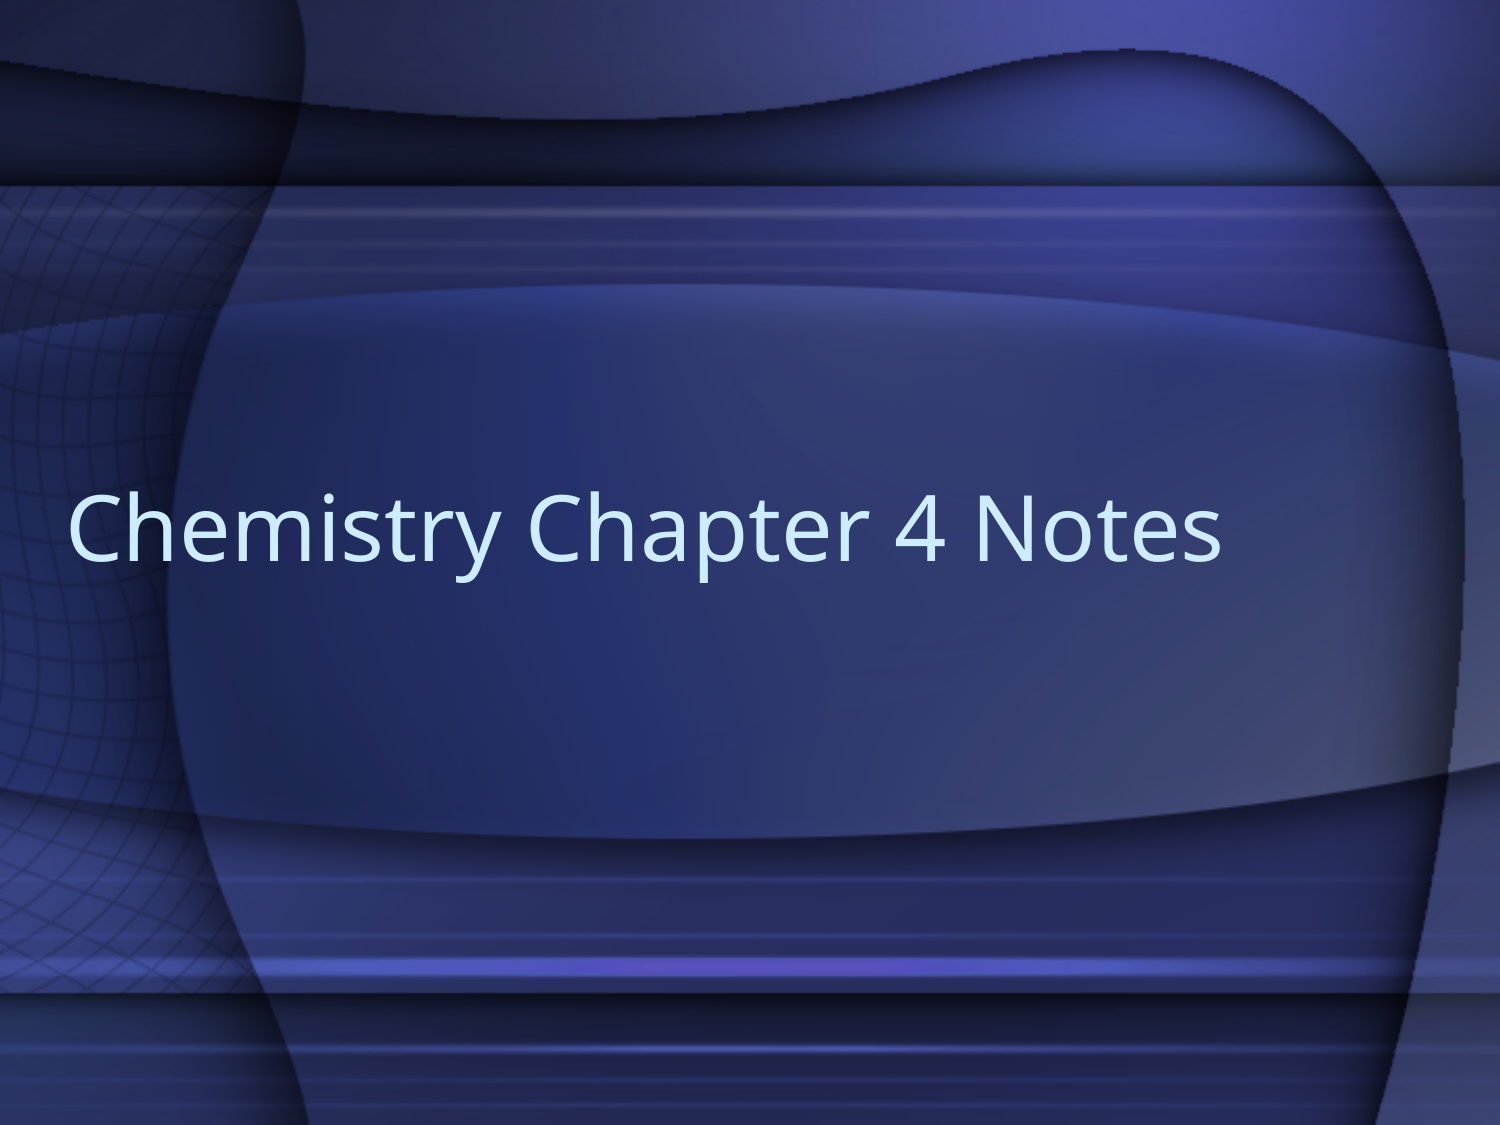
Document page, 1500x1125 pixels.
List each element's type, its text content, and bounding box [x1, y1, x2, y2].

title Chemistry Chapter 4 Notes [49, 362, 1451, 688]
picture [0, 0, 1500, 1125]
